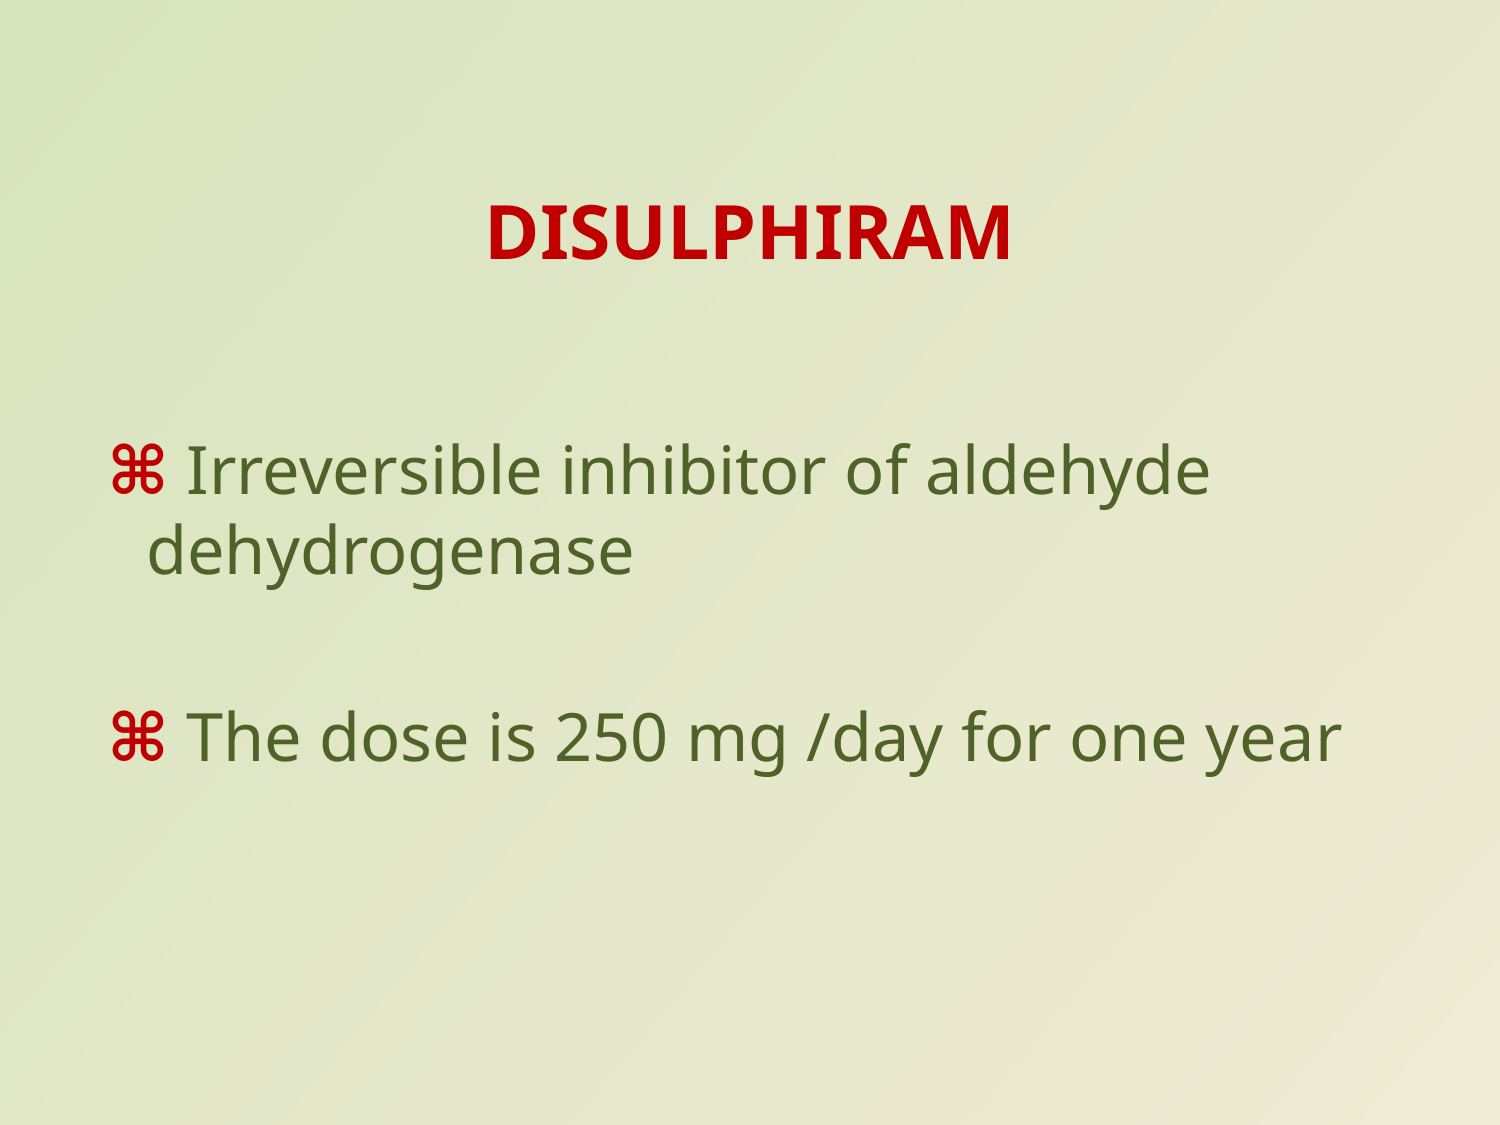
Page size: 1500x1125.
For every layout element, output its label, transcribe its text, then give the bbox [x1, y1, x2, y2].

list DISULPHIRAM ⌘ Irreversible inhibitor of aldehyde dehydrogenase ⌘ The dose is 250 mg /day for one year [75, 117, 1425, 1005]
